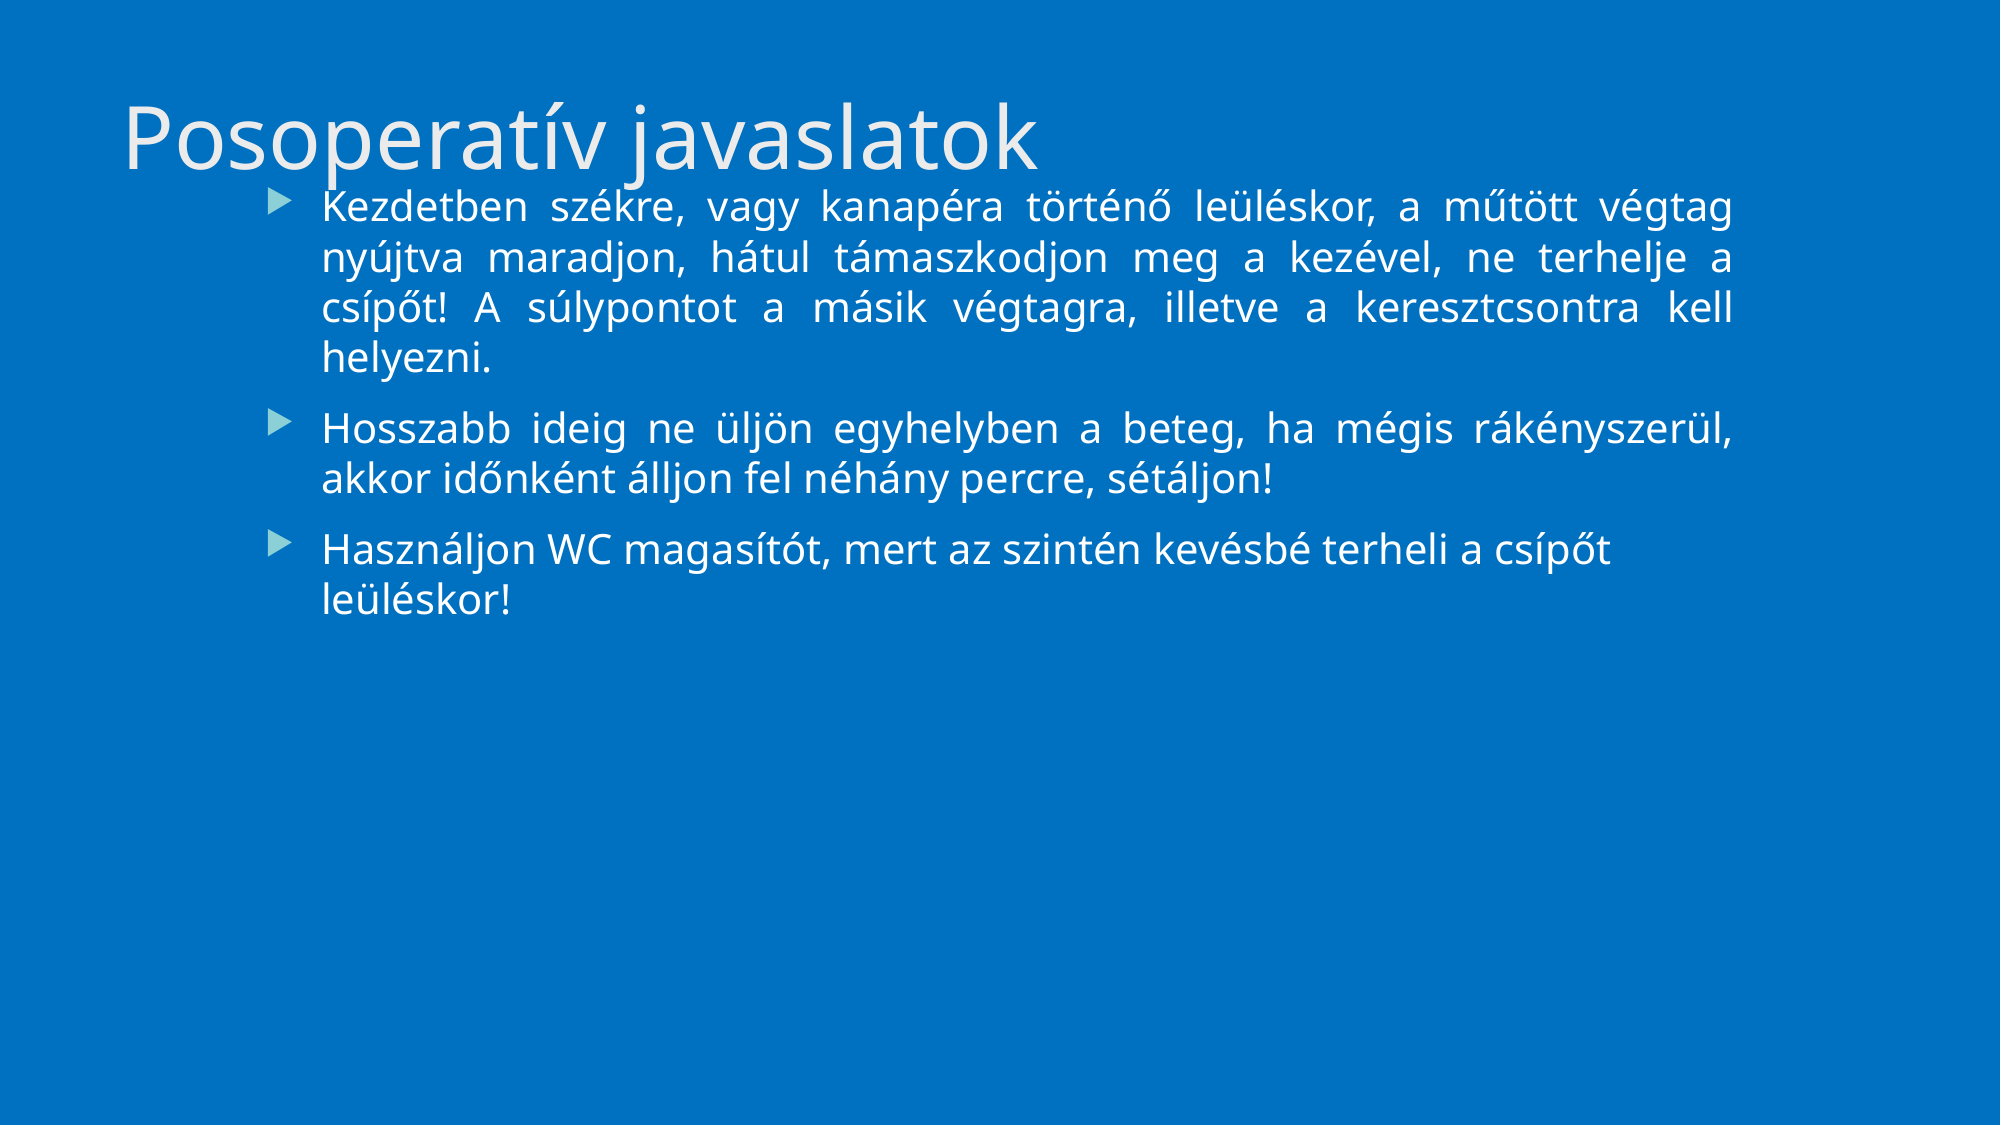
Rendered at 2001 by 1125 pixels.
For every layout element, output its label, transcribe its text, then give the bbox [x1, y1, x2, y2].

list Kezdetben székre, vagy kanapéra történő leüléskor, a műtött végtag nyújtva maradjon, hátul támaszkodjon meg a kezével, ne terhelje a csípőt! A súlypontot a másik végtagra, illetve a keresztcsontra kell helyezni. Hosszabb ideig ne üljön egyhelyben a beteg, ha mégis rákényszerül, akkor időnként álljon fel néhány percre, sétáljon! Használjon WC magasítót, mert az szintén kevésbé terheli a csípőt leüléskor! [249, 172, 1750, 1005]
title Posoperatív javaslatok [106, 74, 1649, 304]
